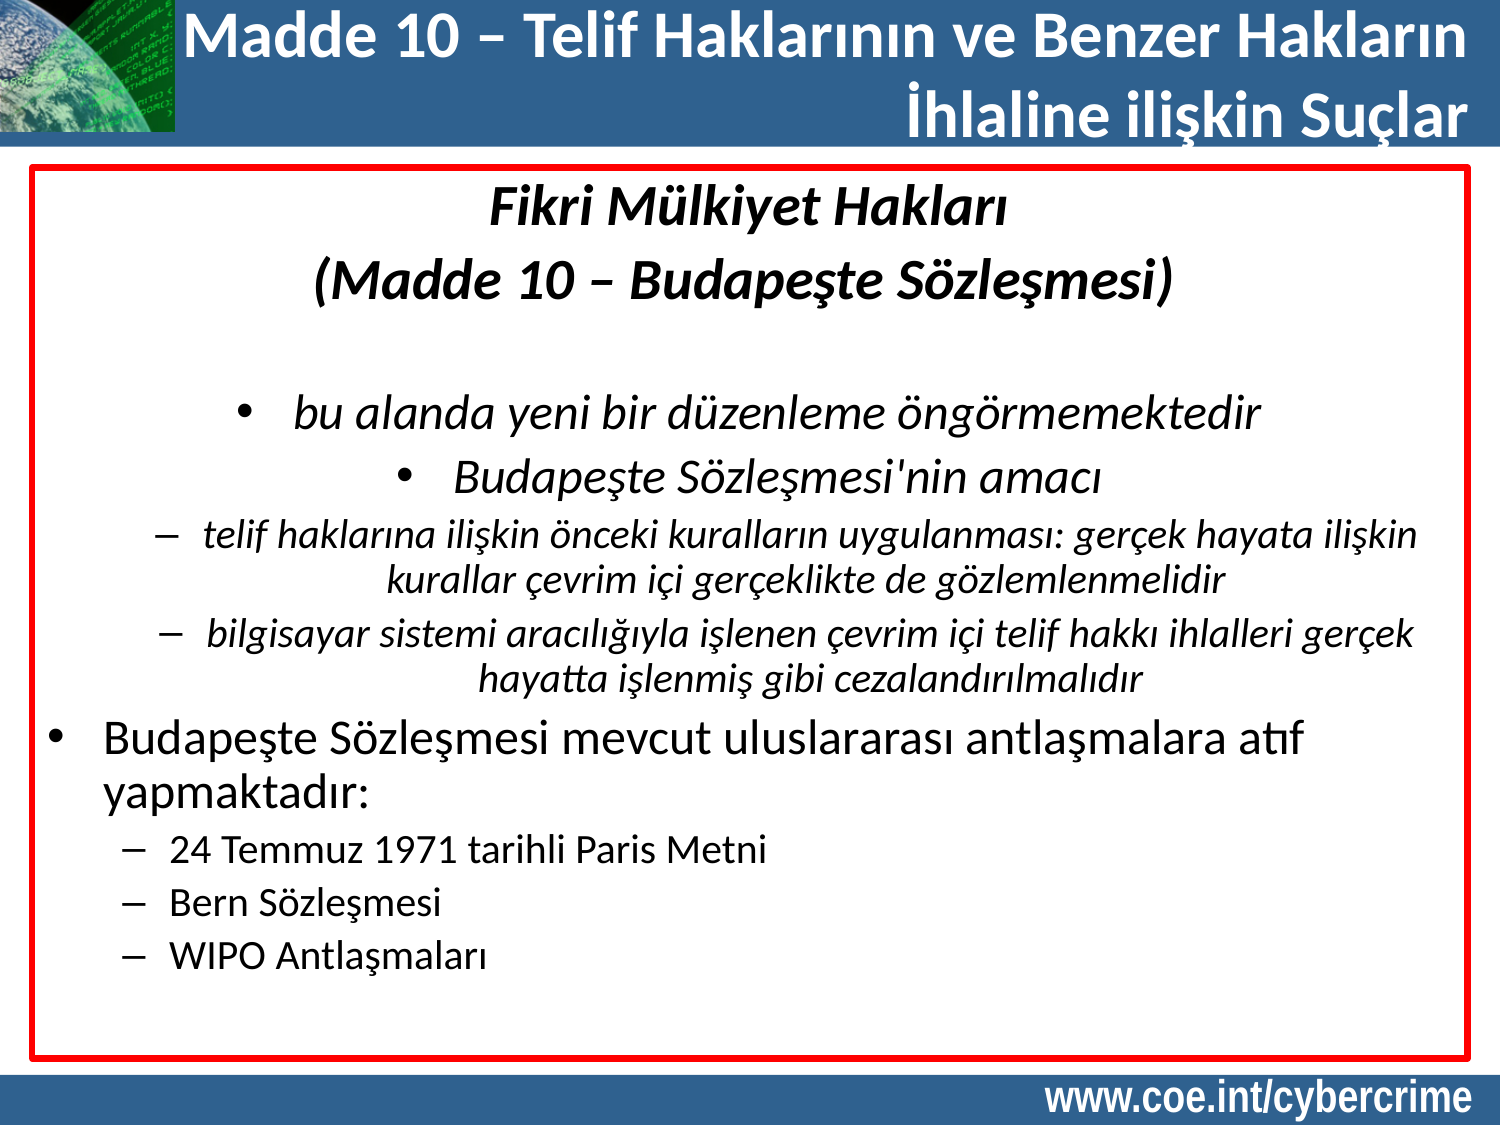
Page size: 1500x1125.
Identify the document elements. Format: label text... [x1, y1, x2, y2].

text_box Madde 10 – Telif Haklarının ve Benzer Hakların İhlaline ilişkin Suçlar [0, 0, 1500, 149]
text_box [0, 1073, 1030, 1125]
text_box Fikri Mülkiyet Hakları (Madde 10 – Budapeşte Sözleşmesi) bu alanda yeni bir düzenleme öngörmemektedir Budapeşte Sözleşmesi'nin amacı telif haklarına ilişkin önceki kuralların uygulanması: gerçek hayata ilişkin kurallar çevrim içi gerçeklikte de gözlemlenmelidir bilgisayar sistemi aracılığıyla işlenen çevrim içi telif hakkı ihlalleri gerçek hayatta işlenmiş gibi cezalandırılmalıdır Budapeşte Sözleşmesi mevcut uluslararası antlaşmalara atıf yapmaktadır: 24 Temmuz 1971 tarihli Paris Metni Bern Sözleşmesi WIPO Antlaşmaları [32, 167, 1468, 1059]
text_box www.coe.int/cybercrime [1030, 1059, 1500, 1125]
picture [0, 0, 175, 132]
